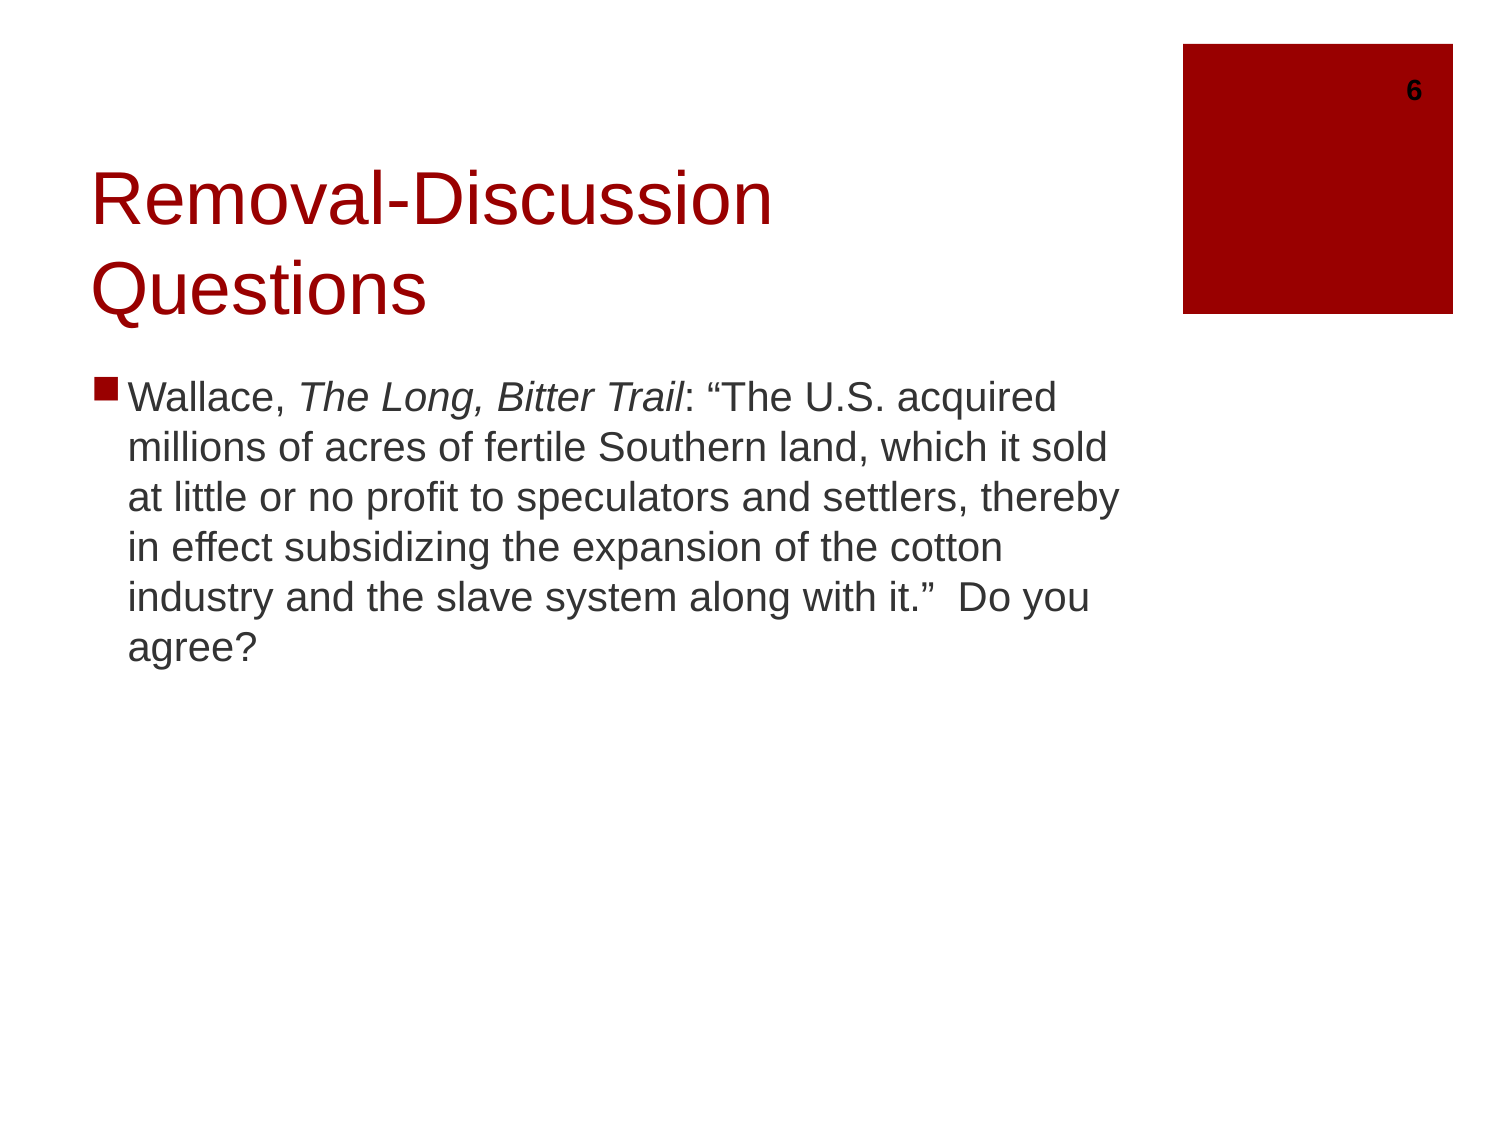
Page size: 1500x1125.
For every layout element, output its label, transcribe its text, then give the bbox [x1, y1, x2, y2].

title Removal-Discussion Questions [75, 149, 1143, 338]
list Wallace, The Long, Bitter Trail: “The U.S. acquired millions of acres of fertile Southern land, which it sold at little or no profit to speculators and settlers, thereby in effect subsidizing the expansion of the cotton industry and the slave system along with it.” Do you agree? [75, 362, 1143, 1005]
slide_number 6 [1354, 59, 1438, 120]
